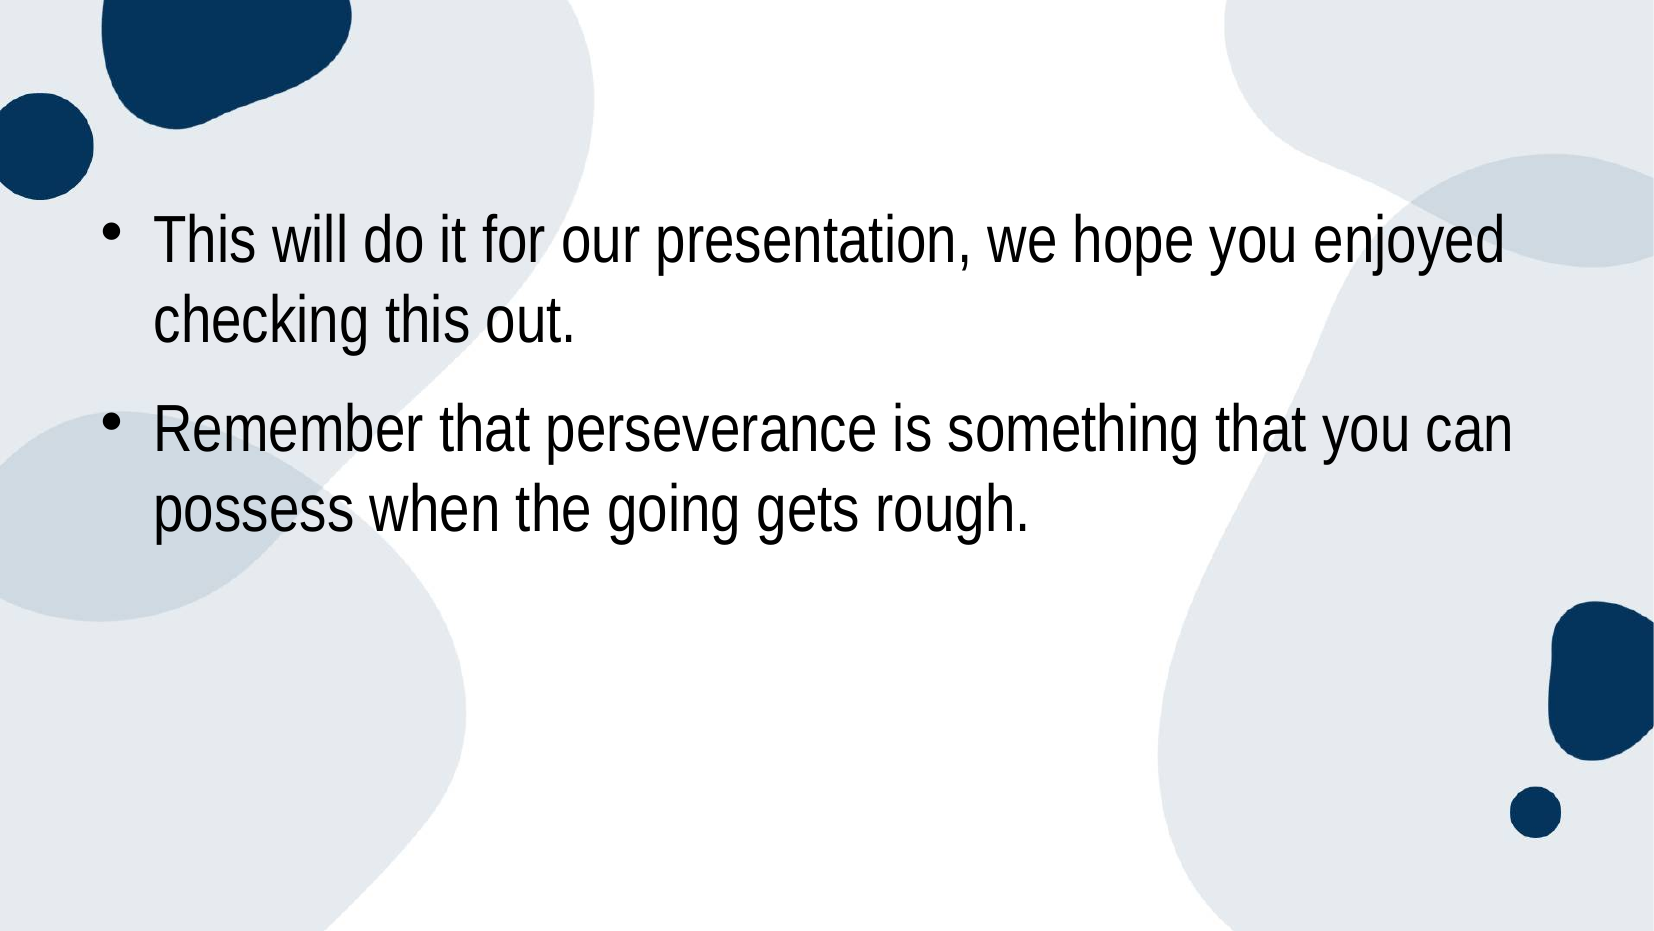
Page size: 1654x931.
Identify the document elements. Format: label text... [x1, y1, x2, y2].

list This will do it for our presentation, we hope you enjoyed checking this out. Remember that perseverance is something that you can possess when the going gets rough. [82, 195, 1571, 735]
picture [0, 0, 1654, 931]
